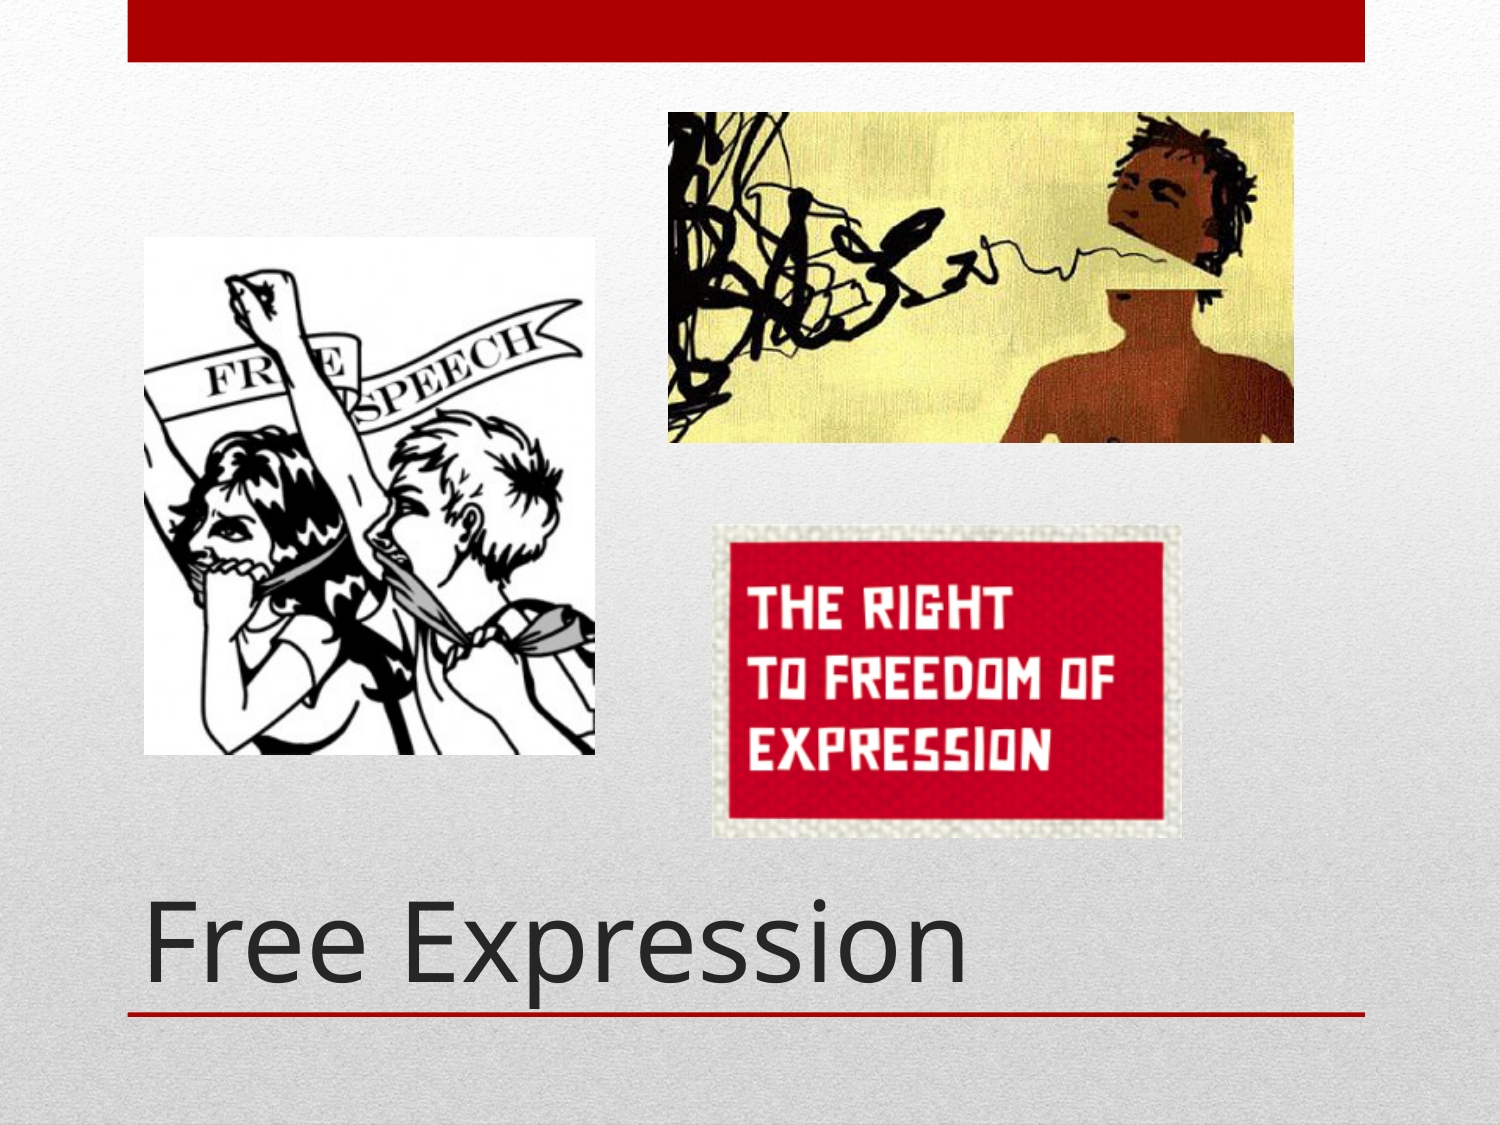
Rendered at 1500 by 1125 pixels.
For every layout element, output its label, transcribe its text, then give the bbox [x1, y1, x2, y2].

picture [667, 111, 1295, 443]
picture [711, 524, 1182, 839]
title Free Expression [125, 750, 1238, 1013]
picture [144, 236, 596, 756]
